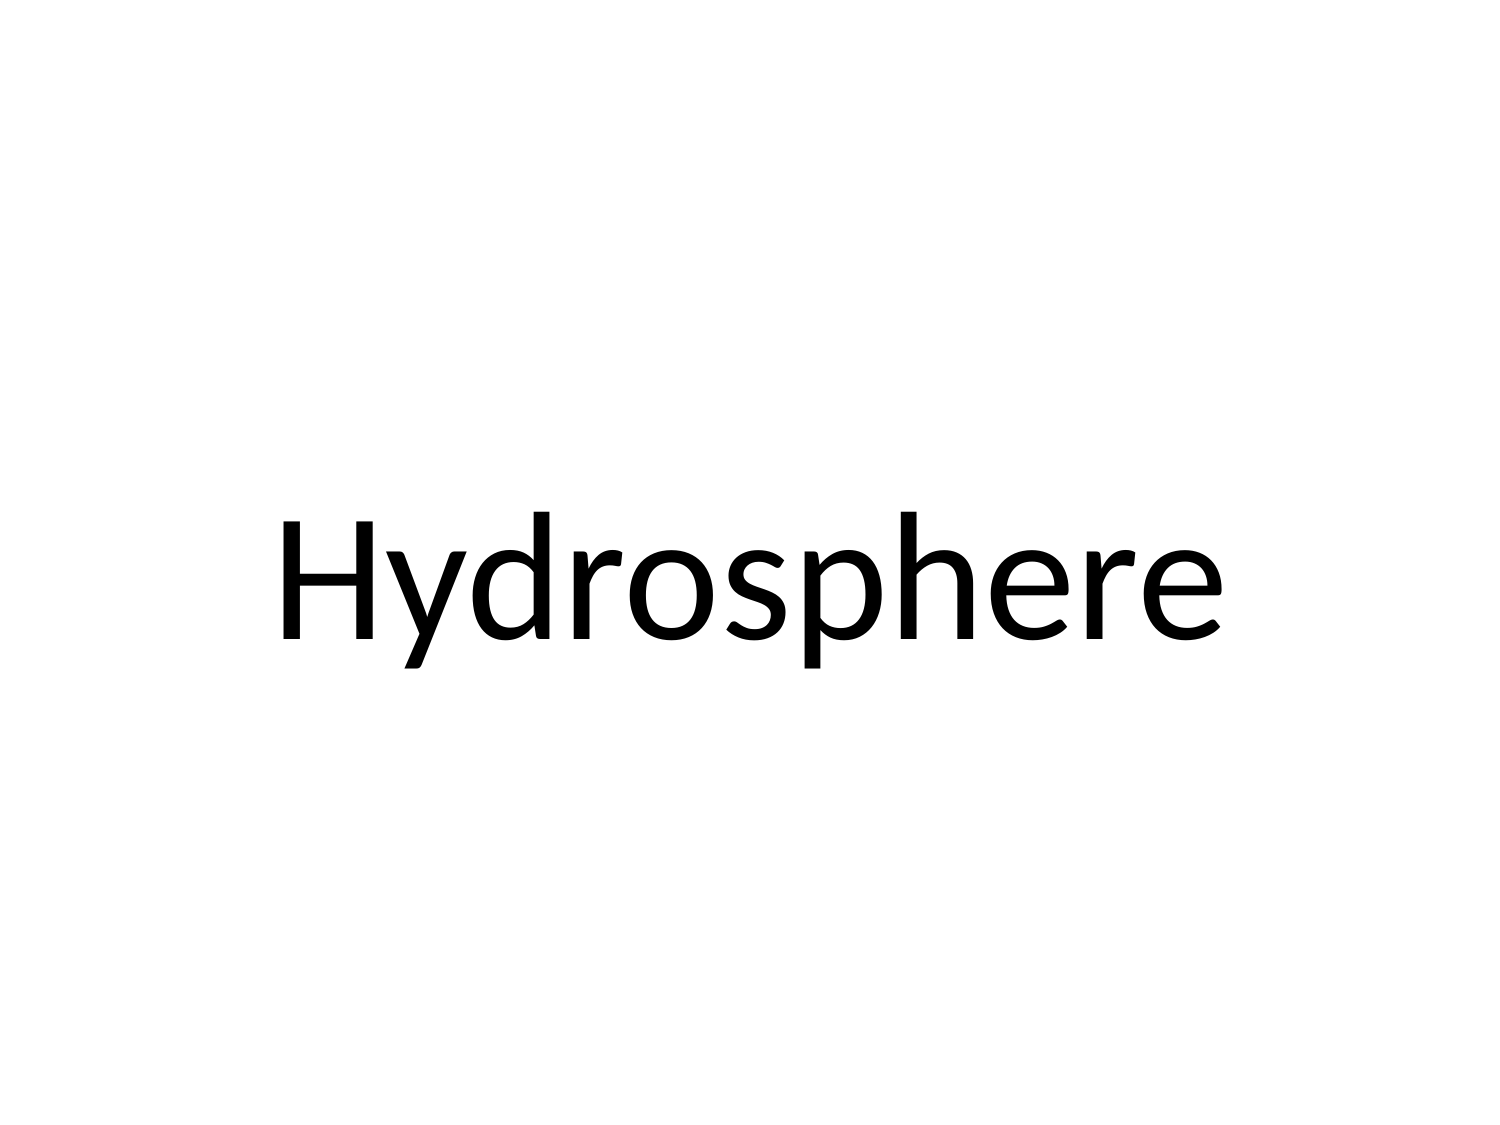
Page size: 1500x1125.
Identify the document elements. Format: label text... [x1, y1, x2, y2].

title Hydrosphere [75, 45, 1425, 1088]
